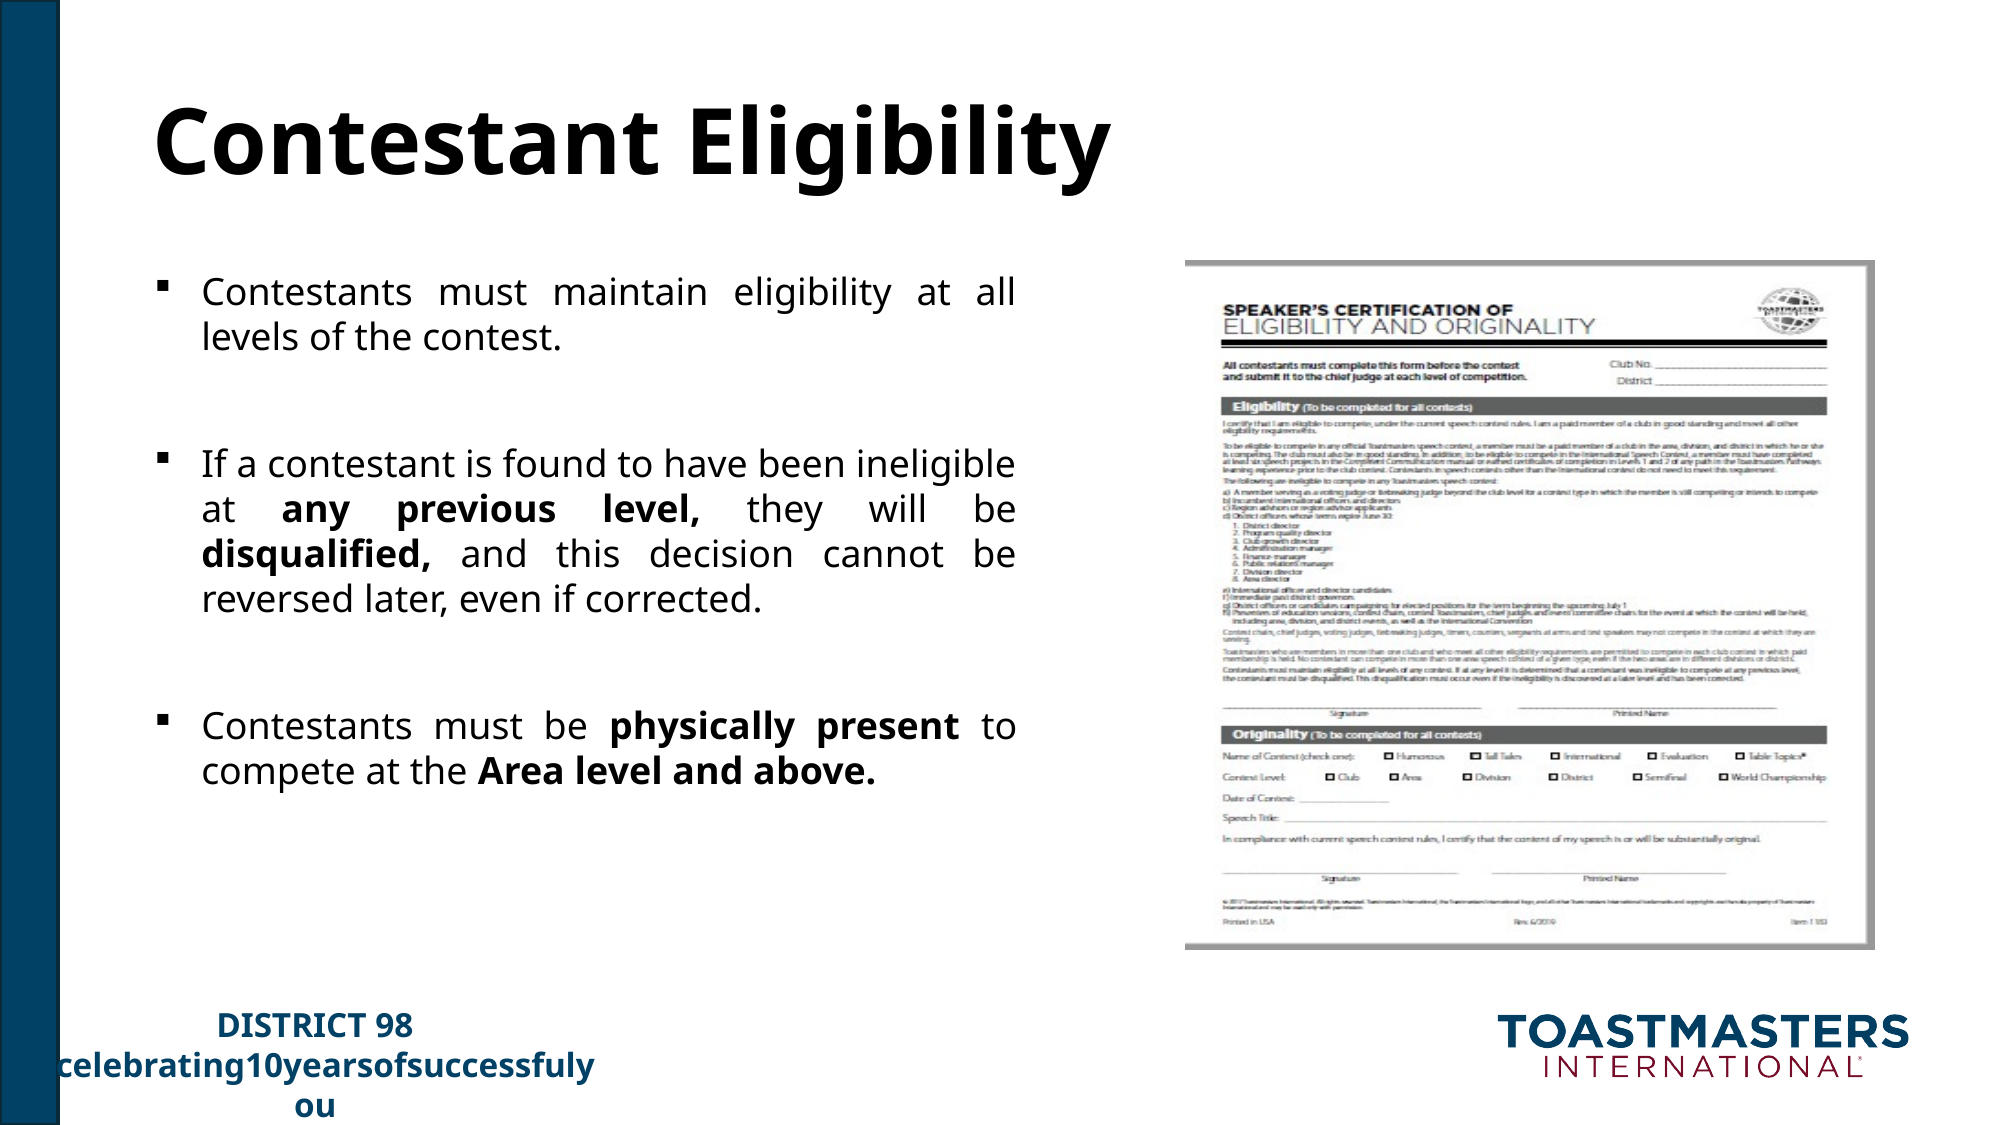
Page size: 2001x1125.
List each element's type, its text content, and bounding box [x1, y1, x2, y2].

title Contestant Eligibility [137, 59, 1944, 229]
picture [1184, 260, 2000, 1125]
list Contestants must maintain eligibility at all levels of the contest. If a contestant is found to have been ineligible at any previous level, they will be disqualified, and this decision cannot be reversed later, even if corrected. Contestants must be physically present to compete at the Area level and above. [137, 260, 1033, 950]
text_box DISTRICT 98 #celebrating10yearsofsuccessfulyou [10, 996, 620, 1125]
text_box [0, 0, 60, 1125]
